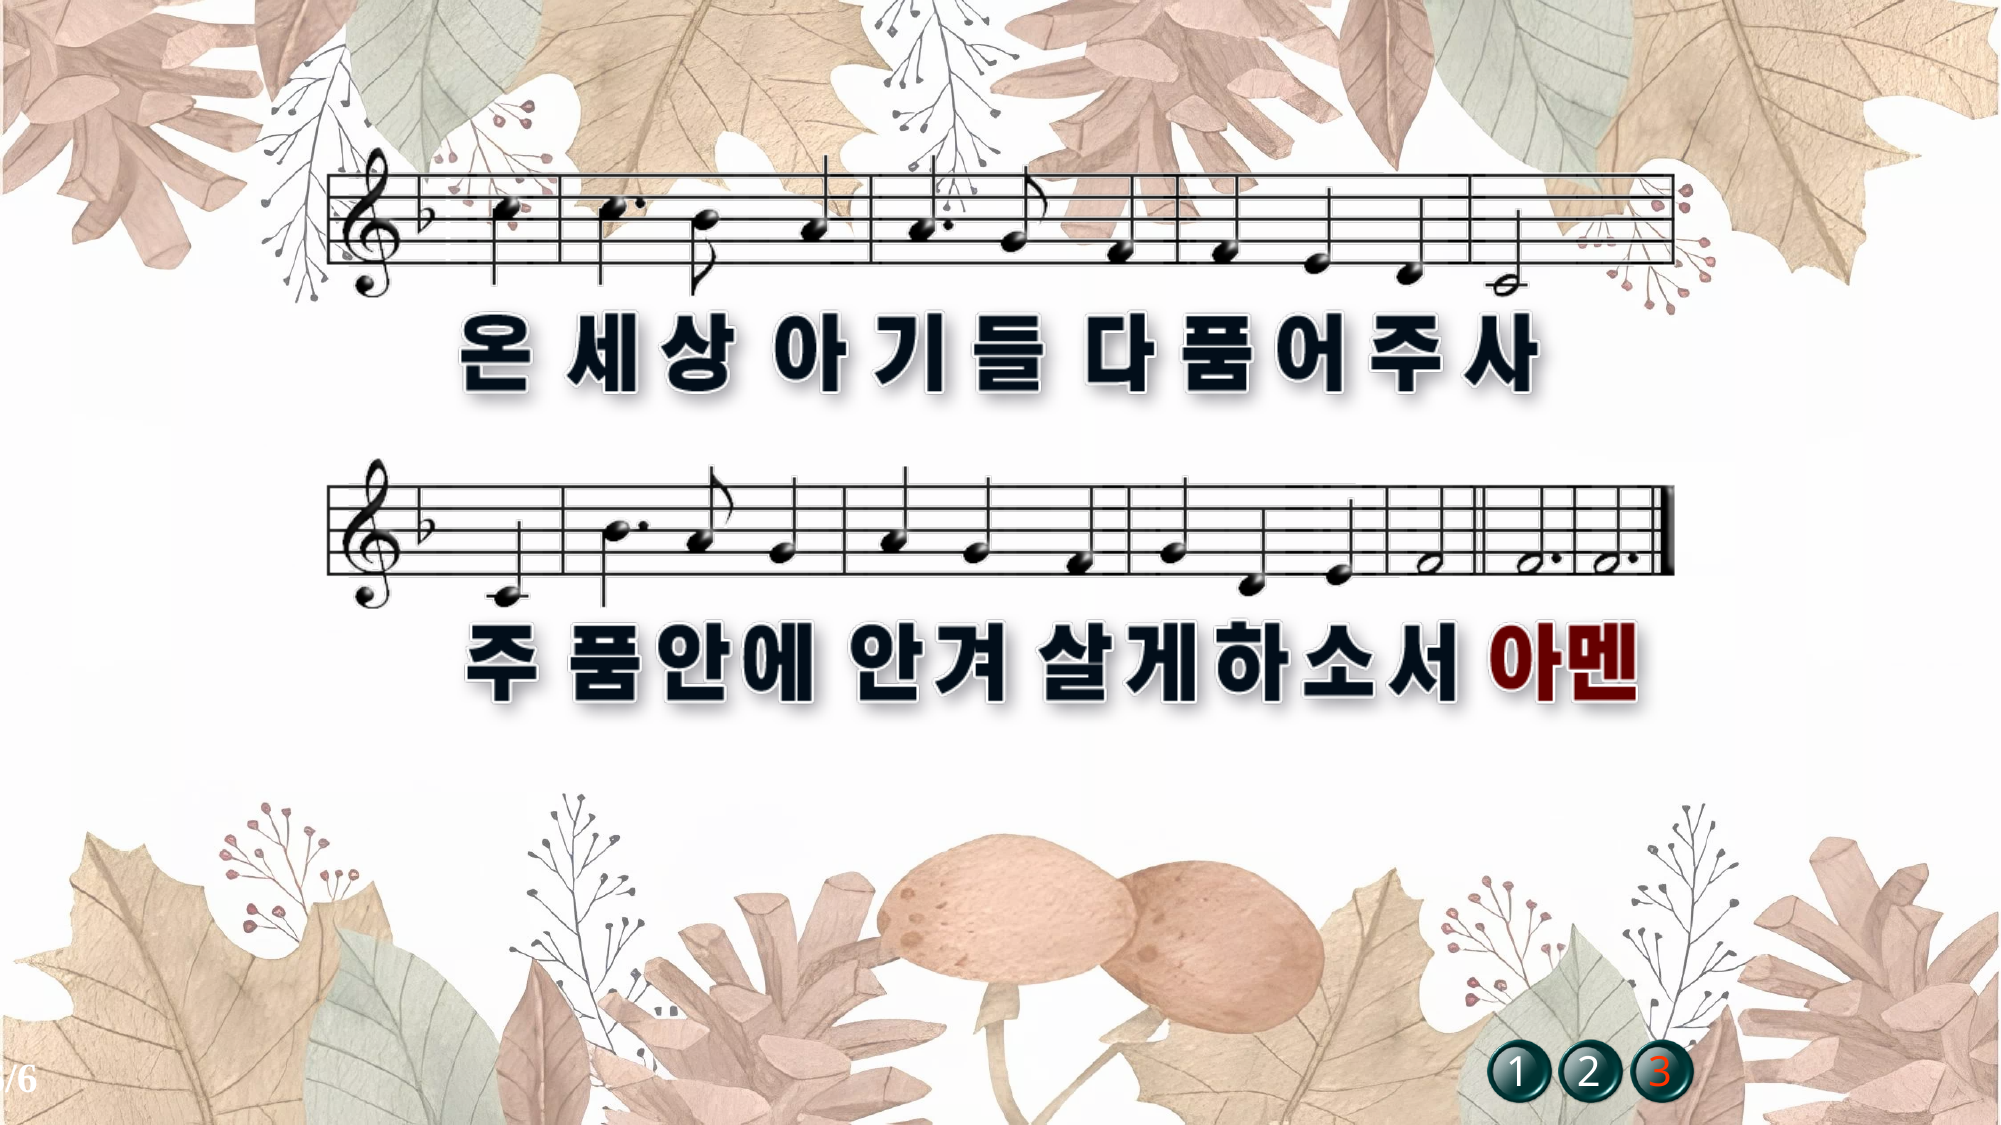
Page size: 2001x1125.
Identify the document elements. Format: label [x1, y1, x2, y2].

picture [0, 0, 2001, 1125]
text_box [1627, 1035, 1697, 1106]
text_box [1484, 1035, 1555, 1106]
text_box [1555, 1035, 1626, 1106]
